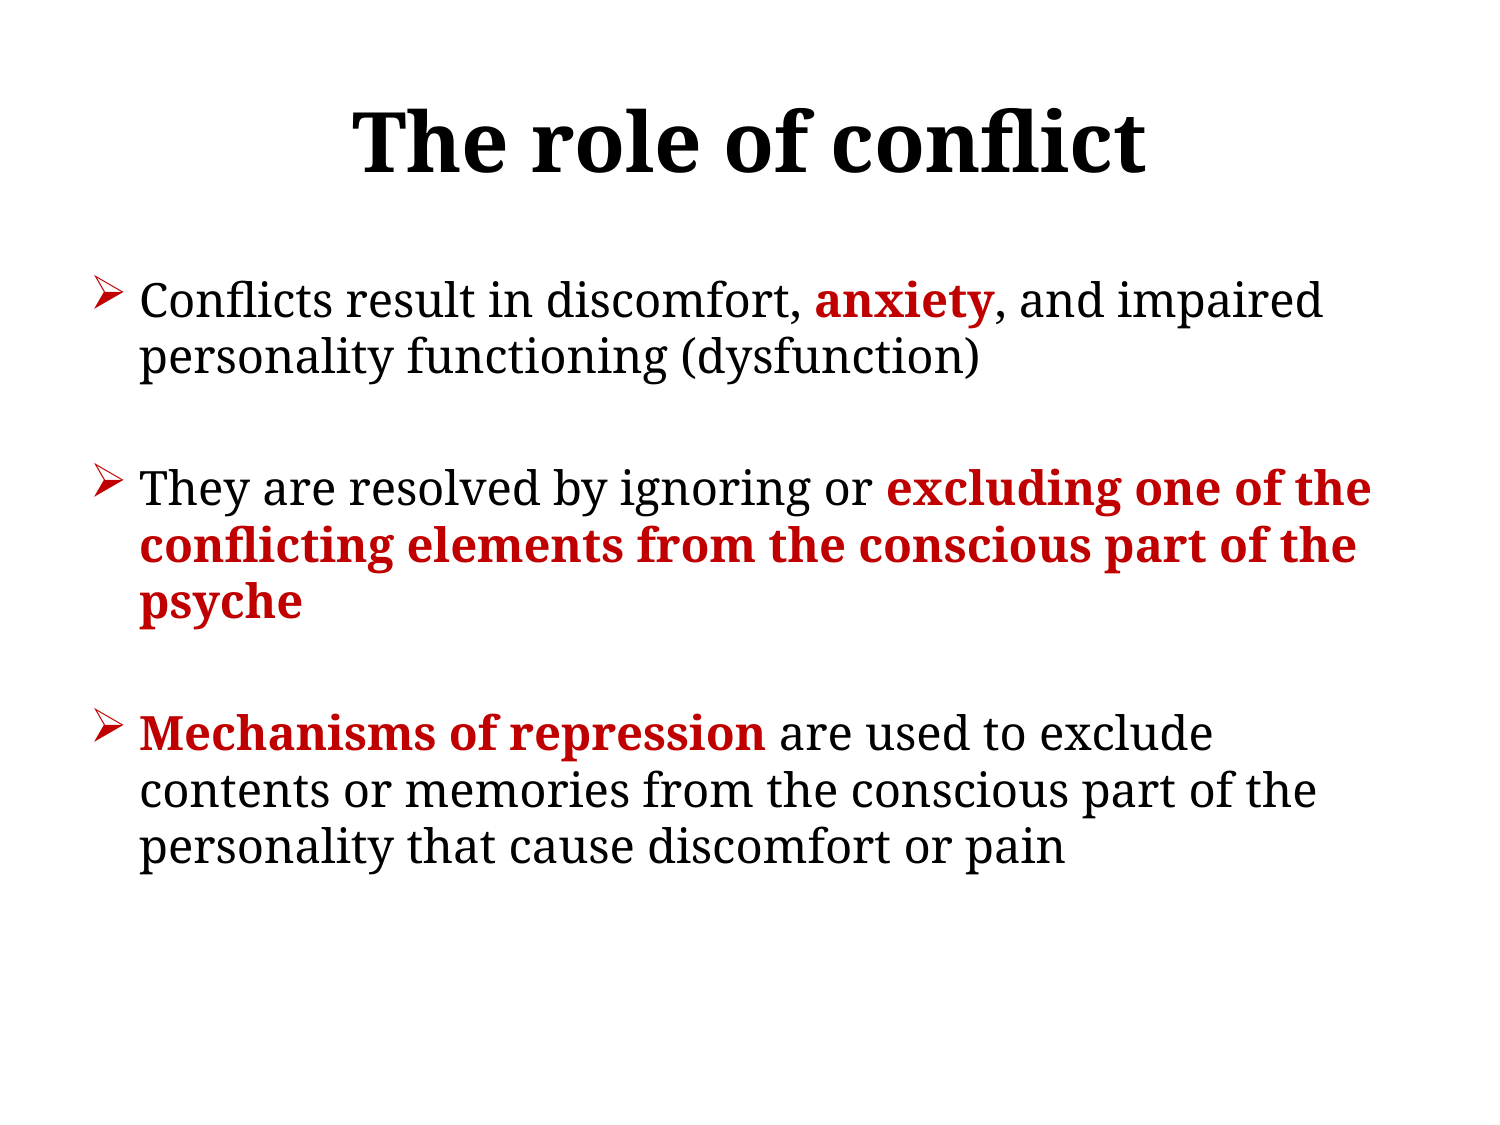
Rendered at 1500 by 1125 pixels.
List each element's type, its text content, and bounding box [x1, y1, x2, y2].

title The role of conflict [75, 45, 1425, 233]
list Conflicts result in discomfort, anxiety, and impaired personality functioning (dysfunction) They are resolved by ignoring or excluding one of the conflicting elements from the conscious part of the psyche Mechanisms of repression are used to exclude contents or memories from the conscious part of the personality that cause discomfort or pain [75, 262, 1425, 1005]
